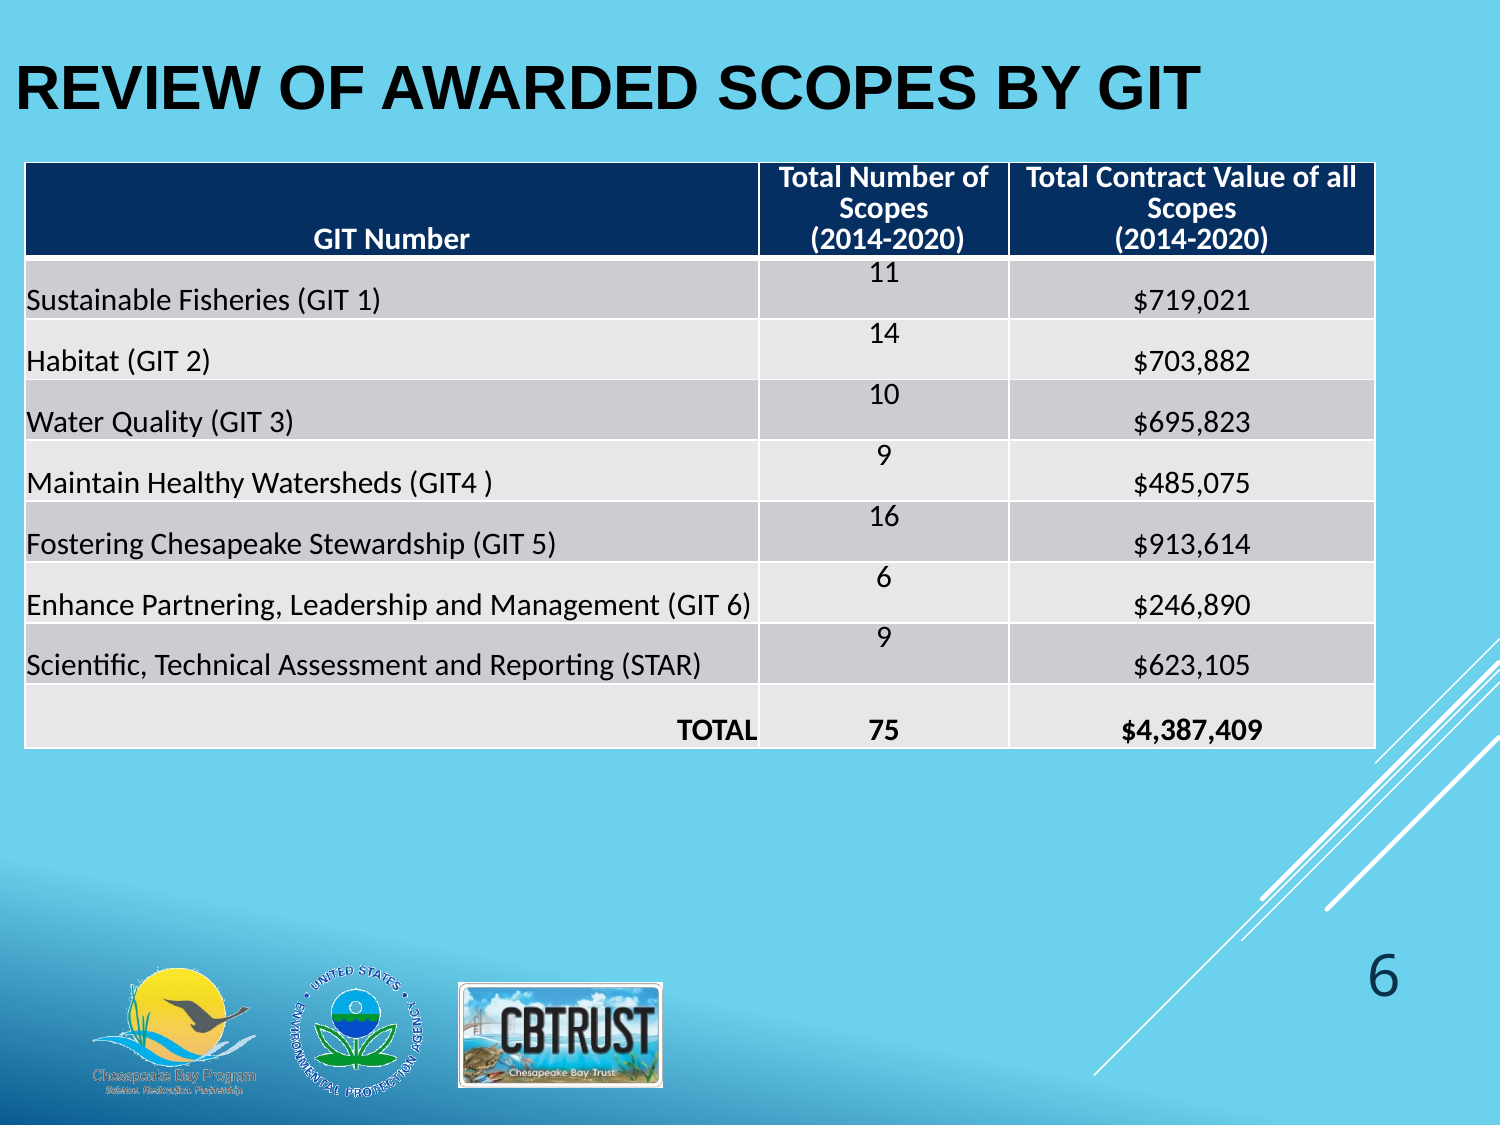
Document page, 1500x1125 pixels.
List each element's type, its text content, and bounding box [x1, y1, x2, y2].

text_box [88, 944, 663, 1101]
table_cell 10 [760, 380, 1008, 439]
table_cell 6 [760, 563, 1008, 622]
table_cell Scientific, Technical Assessment and Reporting (STAR) [26, 624, 758, 683]
table_cell TOTAL [26, 685, 758, 747]
table_cell 14 [760, 320, 1008, 379]
table_cell Water Quality (GIT 3) [26, 380, 758, 439]
text_box Review of Awarded scopes by GIT [0, 6, 1500, 163]
table_cell Habitat (GIT 2) [26, 320, 758, 379]
table_cell Maintain Healthy Watersheds (GIT4 ) [26, 441, 758, 500]
table_cell Fostering Chesapeake Stewardship (GIT 5) [26, 502, 758, 561]
table_cell $623,105 [1010, 624, 1374, 683]
table_cell $703,882 [1010, 320, 1374, 379]
table_header Total Contract Value of all Scopes (2014-2020) [1010, 163, 1374, 255]
table_cell 75 [760, 685, 1008, 747]
table_cell $695,823 [1010, 380, 1374, 439]
table_cell 9 [760, 624, 1008, 683]
table_cell 9 [760, 441, 1008, 500]
table_cell Sustainable Fisheries (GIT 1) [26, 261, 758, 318]
table_header Total Number of Scopes (2014-2020) [760, 163, 1008, 255]
table_cell 11 [760, 261, 1008, 318]
table_header GIT Number [26, 163, 758, 255]
table_cell $246,890 [1010, 563, 1374, 622]
table_cell $913,614 [1010, 502, 1374, 561]
table_cell Enhance Partnering, Leadership and Management (GIT 6) [26, 563, 758, 622]
table_cell $485,075 [1010, 441, 1374, 500]
table_cell 16 [760, 502, 1008, 561]
table_cell $4,387,409 [1010, 685, 1374, 747]
slide_number 6 [1275, 915, 1416, 1025]
table_cell $719,021 [1010, 261, 1374, 318]
